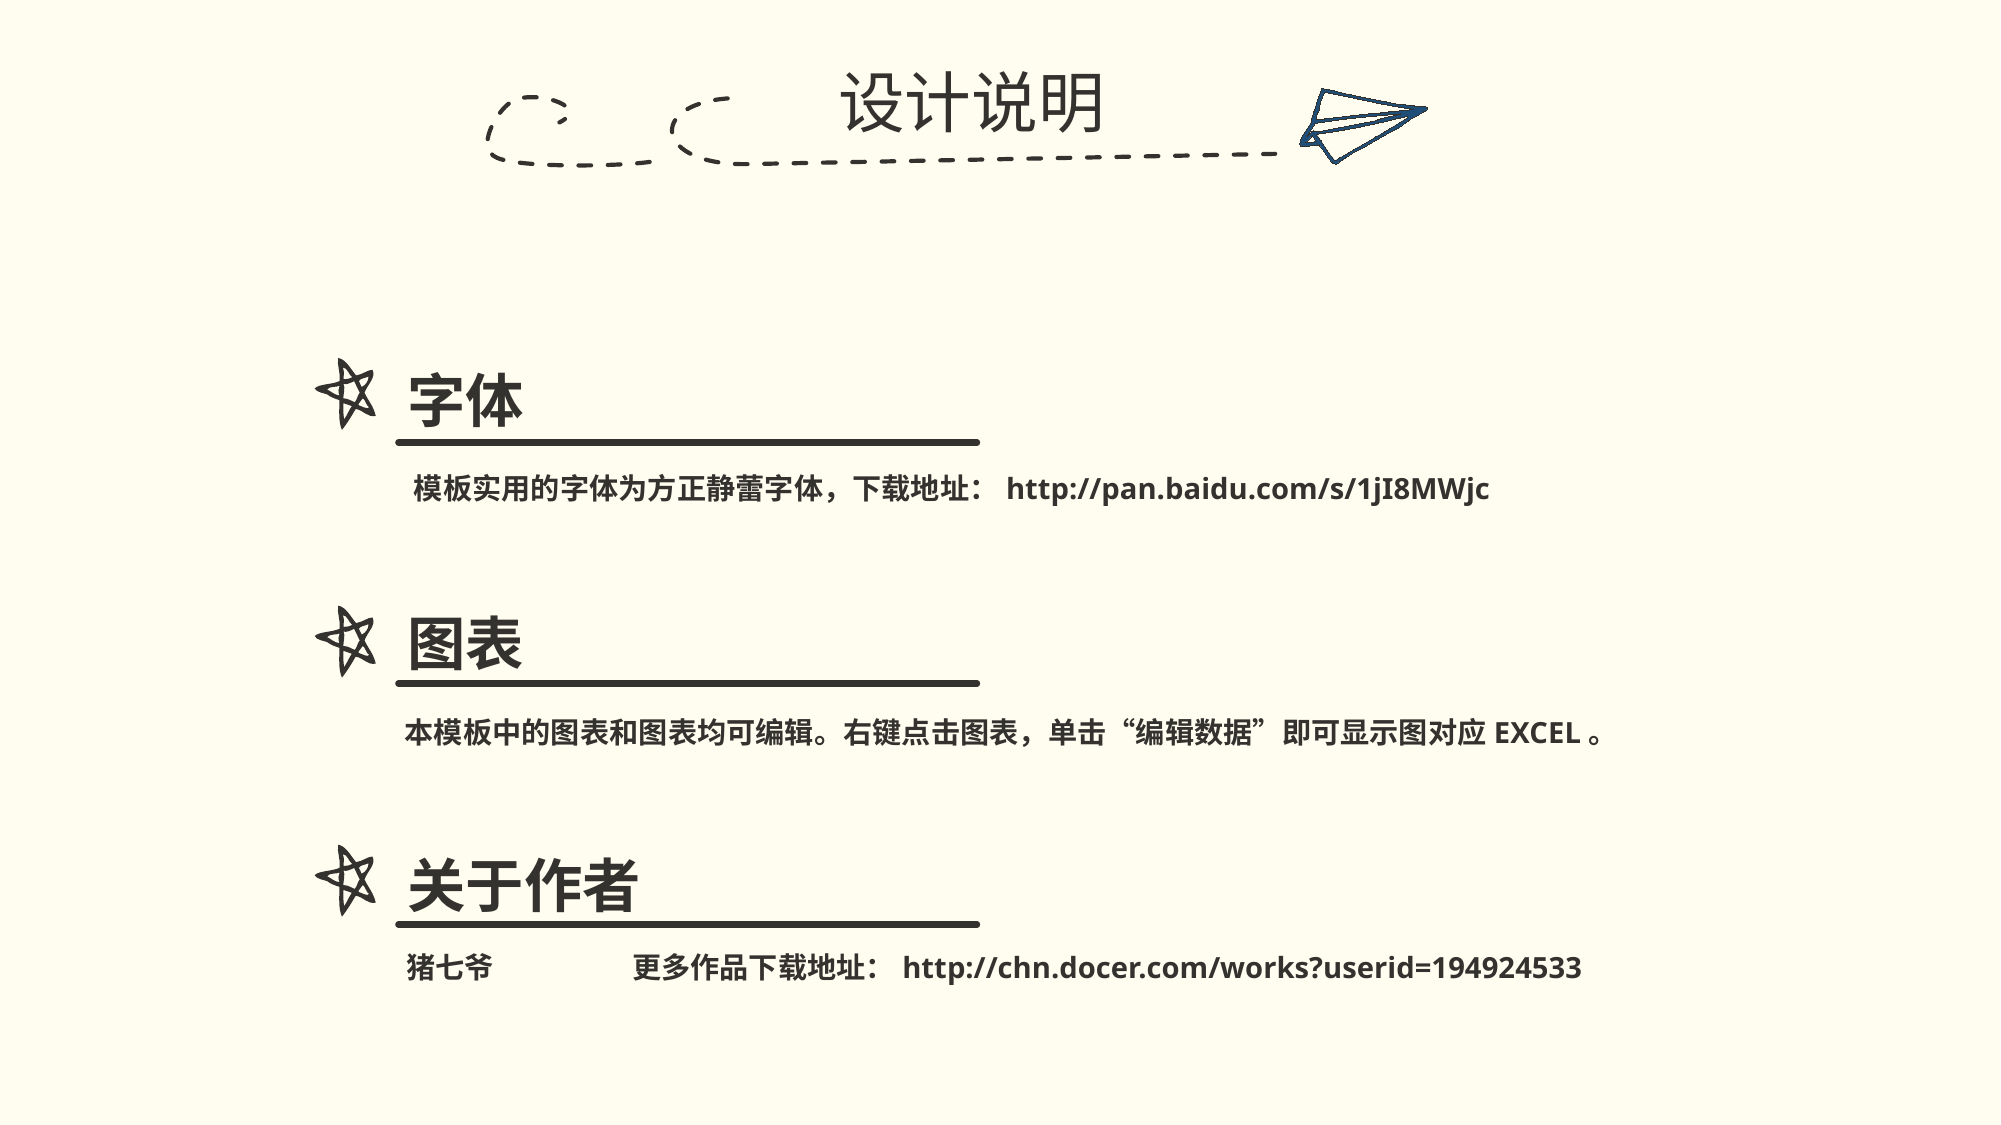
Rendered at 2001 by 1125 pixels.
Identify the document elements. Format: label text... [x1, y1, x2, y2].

text_box 本模板中的图表和图表均可编辑。右键点击图表，单击“编辑数据”即可显示图对应EXCEL。 [389, 707, 1633, 757]
text_box [314, 605, 376, 678]
text_box [696, 462, 727, 514]
text_box 模板实用的字体为方正静蕾字体，下载地址：http://pan.baidu.com/s/1jI8MWjc [727, 462, 1506, 513]
text_box [486, 96, 651, 167]
text_box 字体 [392, 356, 539, 441]
text_box [1299, 88, 1428, 165]
text_box 更多作品下载地址：http://chn.docer.com/works?userid=194924533 [617, 941, 1598, 992]
text_box 猪七爷 [391, 941, 509, 992]
text_box 关于作者 [392, 842, 656, 927]
text_box 图表 [392, 599, 539, 685]
text_box 设计说明 [735, 53, 1208, 146]
text_box [314, 844, 376, 917]
text_box 模板实用的字体为方正静蕾字体，下载地址：http://pan.baidu.com/s/1jI8MWjc [399, 462, 696, 513]
text_box [314, 357, 376, 430]
text_box [671, 97, 1276, 166]
